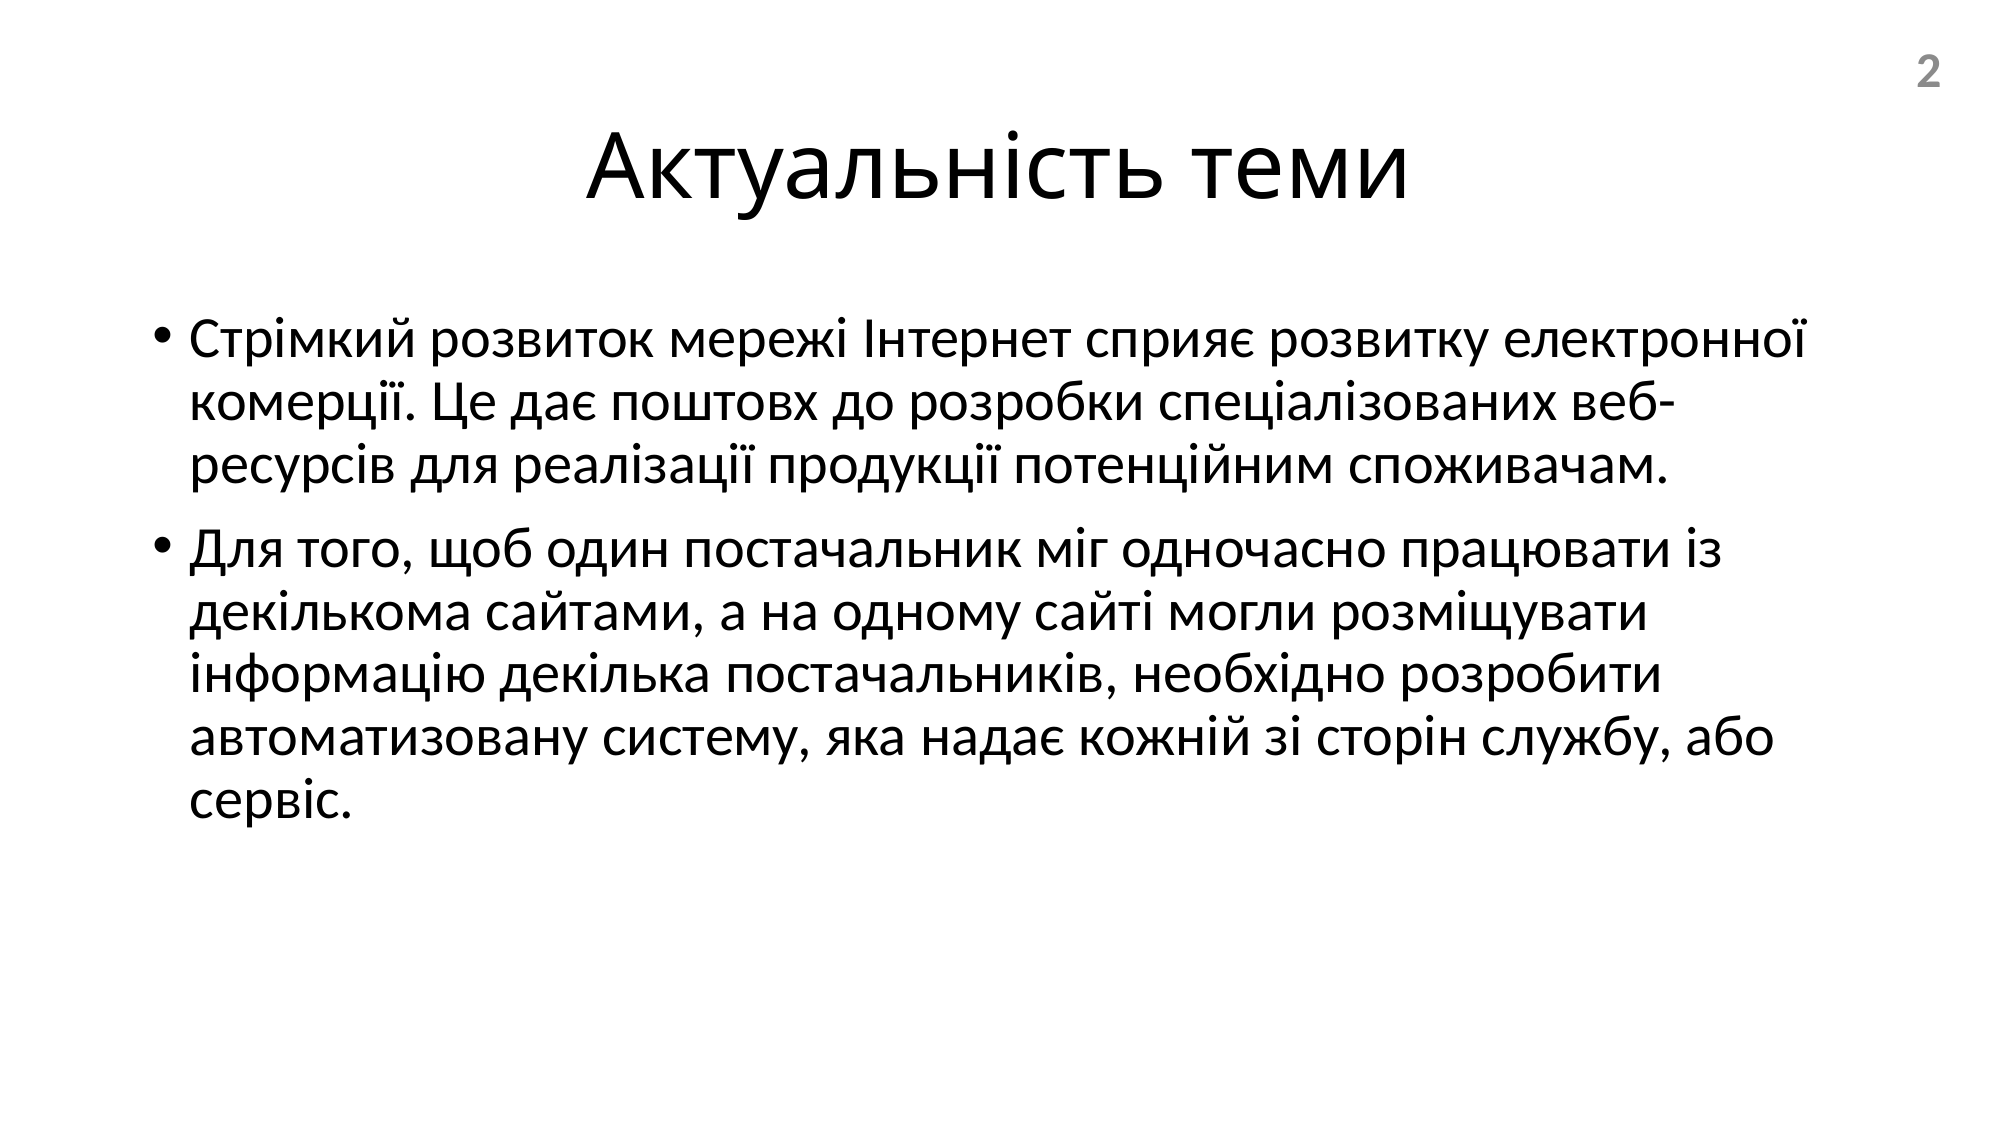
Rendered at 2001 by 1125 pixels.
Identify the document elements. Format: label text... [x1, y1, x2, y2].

slide_number 2 [1506, 37, 1957, 98]
title Актуальність теми [137, 59, 1863, 278]
list Стрімкий розвиток мережі Інтернет сприяє розвитку електронної комерції. Це дає поштовх до розробки спеціалізованих веб-ресурсів для реалізації продукції потенційним споживачам. Для того, щоб один постачальник міг одночасно працювати із декількома сайтами, а на одному сайті могли розміщувати інформацію декілька постачальників, необхідно розробити автоматизовану систему, яка надає кожній зі сторін службу, або сервіс. [137, 299, 1863, 1014]
